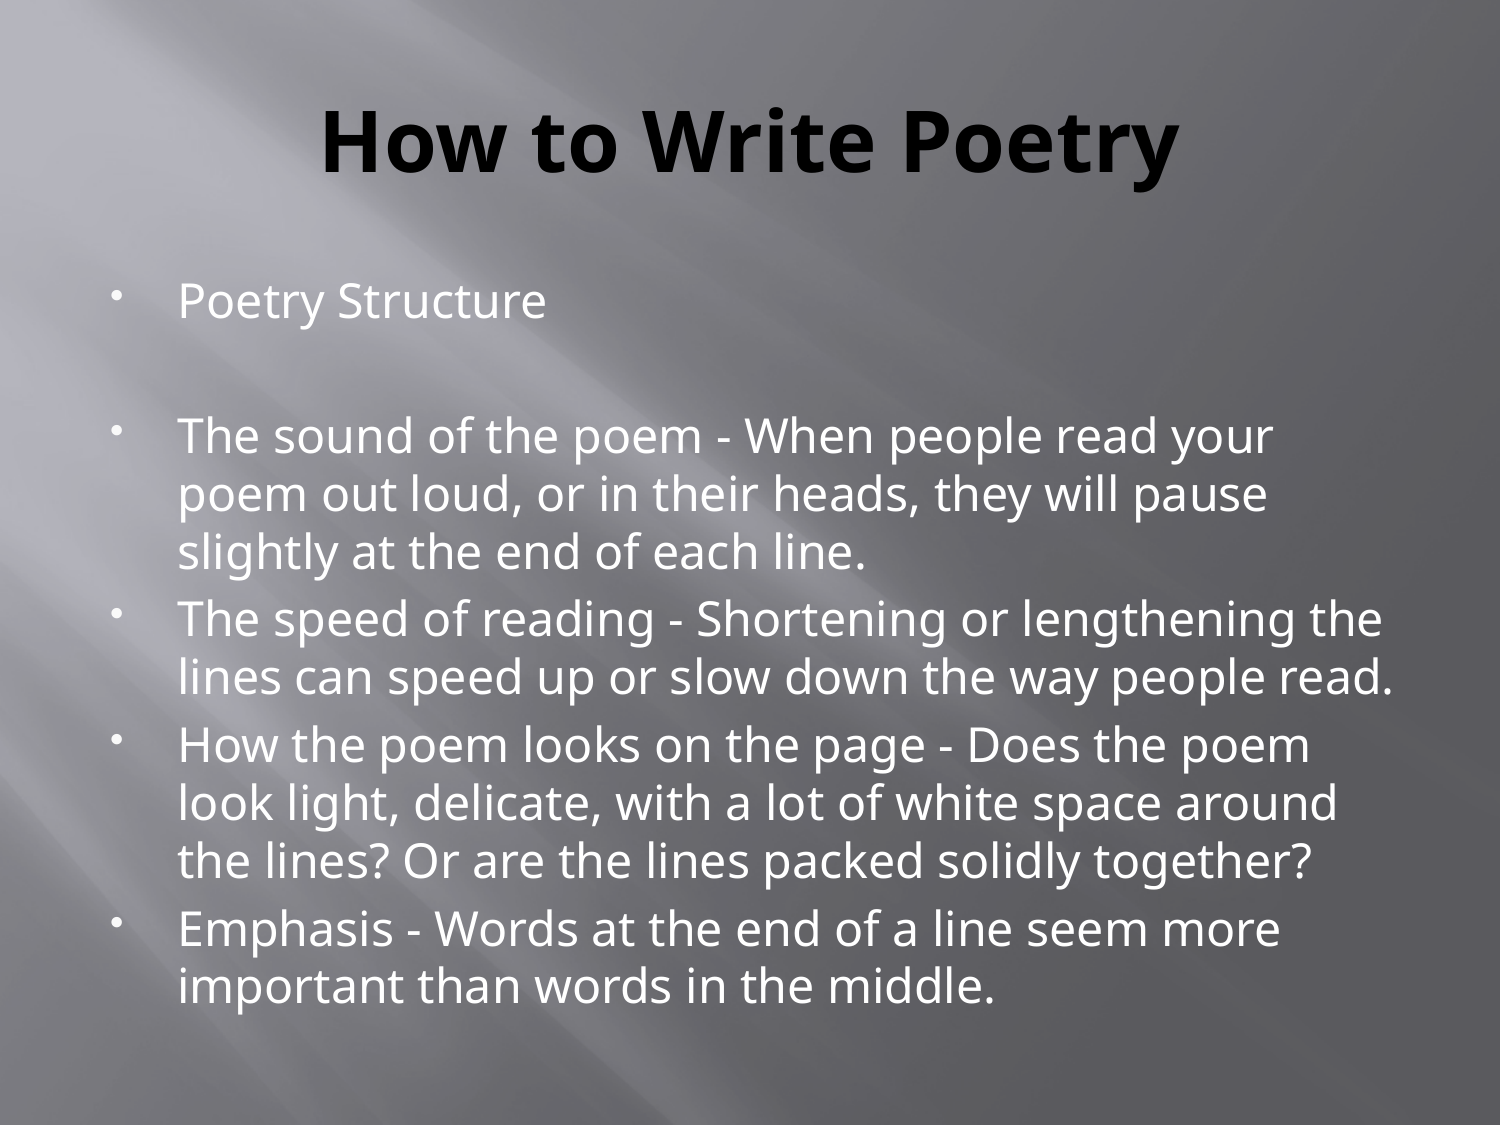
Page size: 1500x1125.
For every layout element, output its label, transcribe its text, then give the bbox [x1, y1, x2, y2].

list Poetry Structure The sound of the poem - When people read your poem out loud, or in their heads, they will pause slightly at the end of each line. The speed of reading - Shortening or lengthening the lines can speed up or slow down the way people read. How the poem looks on the page - Does the poem look light, delicate, with a lot of white space around the lines? Or are the lines packed solidly together? Emphasis - Words at the end of a line seem more important than words in the middle. [75, 262, 1425, 1035]
title How to Write Poetry [75, 45, 1425, 233]
